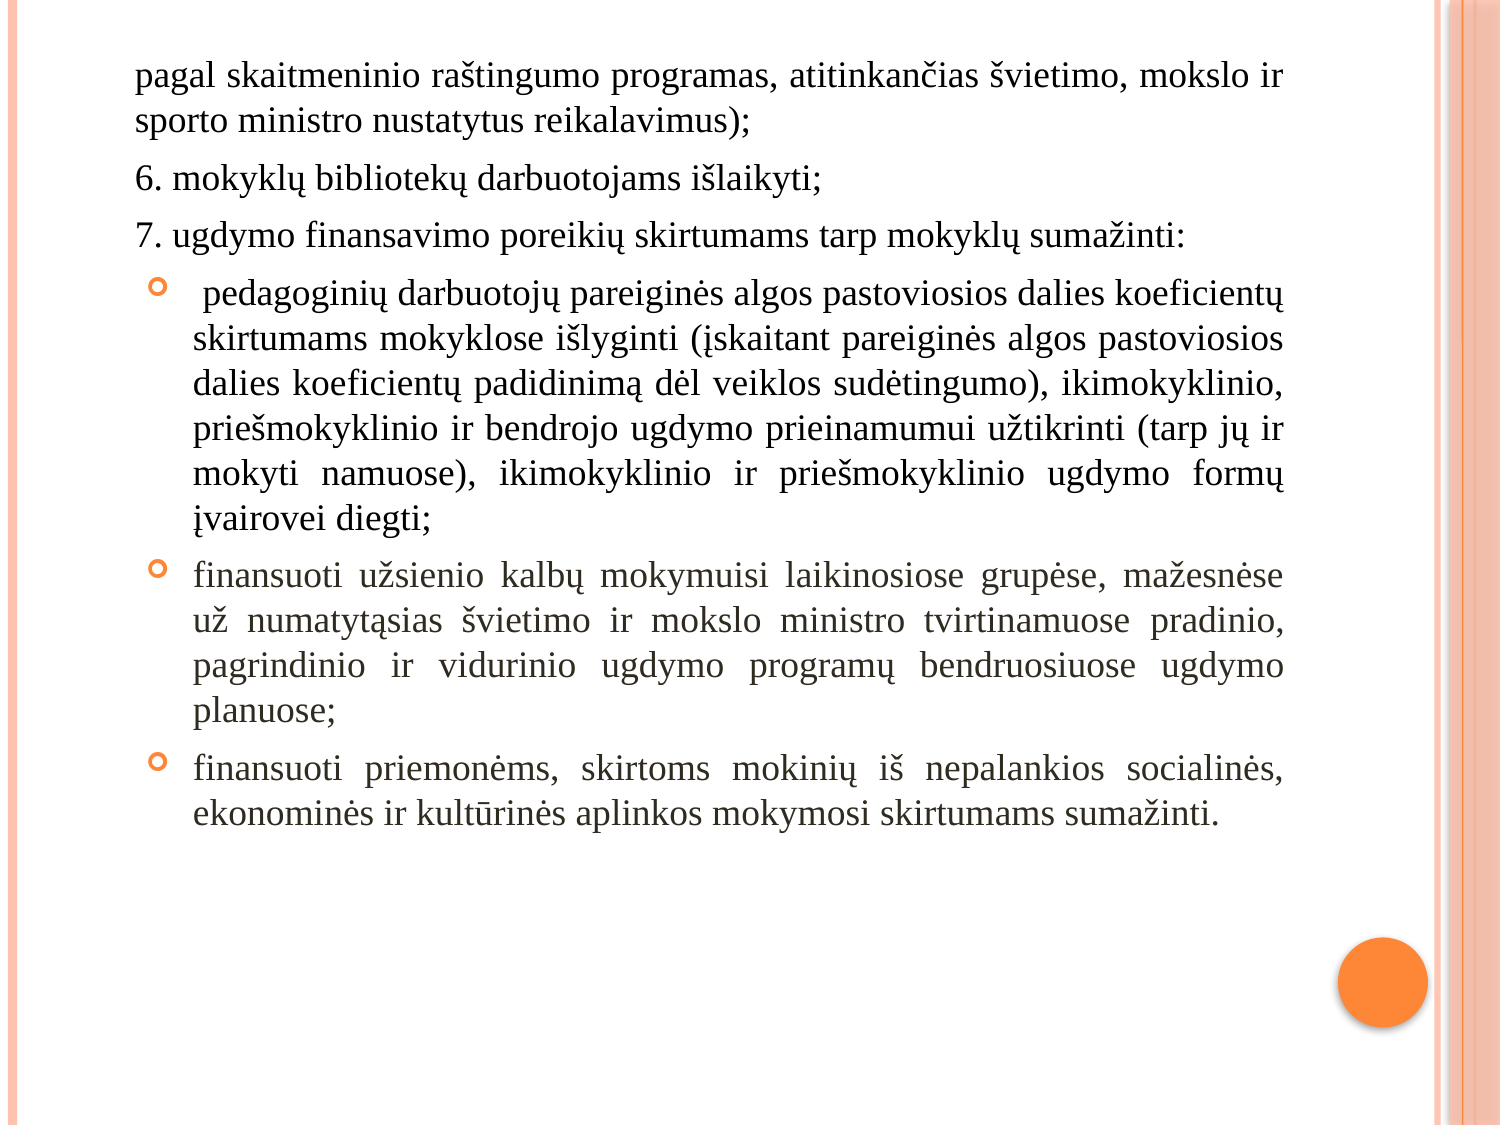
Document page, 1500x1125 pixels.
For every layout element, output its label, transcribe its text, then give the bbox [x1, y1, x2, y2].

list pagal skaitmeninio raštingumo programas, atitinkančias švietimo, mokslo ir sporto ministro nustatytus reikalavimus); 6. mokyklų bibliotekų darbuotojams išlaikyti; 7. ugdymo finansavimo poreikių skirtumams tarp mokyklų sumažinti: pedagoginių darbuotojų pareiginės algos pastoviosios dalies koeficientų skirtumams mokyklose išlyginti (įskaitant pareiginės algos pastoviosios dalies koeficientų padidinimą dėl veiklos sudėtingumo), ikimokyklinio, priešmokyklinio ir bendrojo ugdymo prieinamumui užtikrinti (tarp jų ir mokyti namuose), ikimokyklinio ir priešmokyklinio ugdymo formų įvairovei diegti; finansuoti užsienio kalbų mokymuisi laikinosiose grupėse, mažesnėse už numatytąsias švietimo ir mokslo ministro tvirtinamuose pradinio, pagrindinio ir vidurinio ugdymo programų bendruosiuose ugdymo planuose; finansuoti priemonėms, skirtoms mokinių iš nepalankios socialinės, ekonominės ir kultūrinės aplinkos mokymosi skirtumams sumažinti. [75, 42, 1300, 1062]
